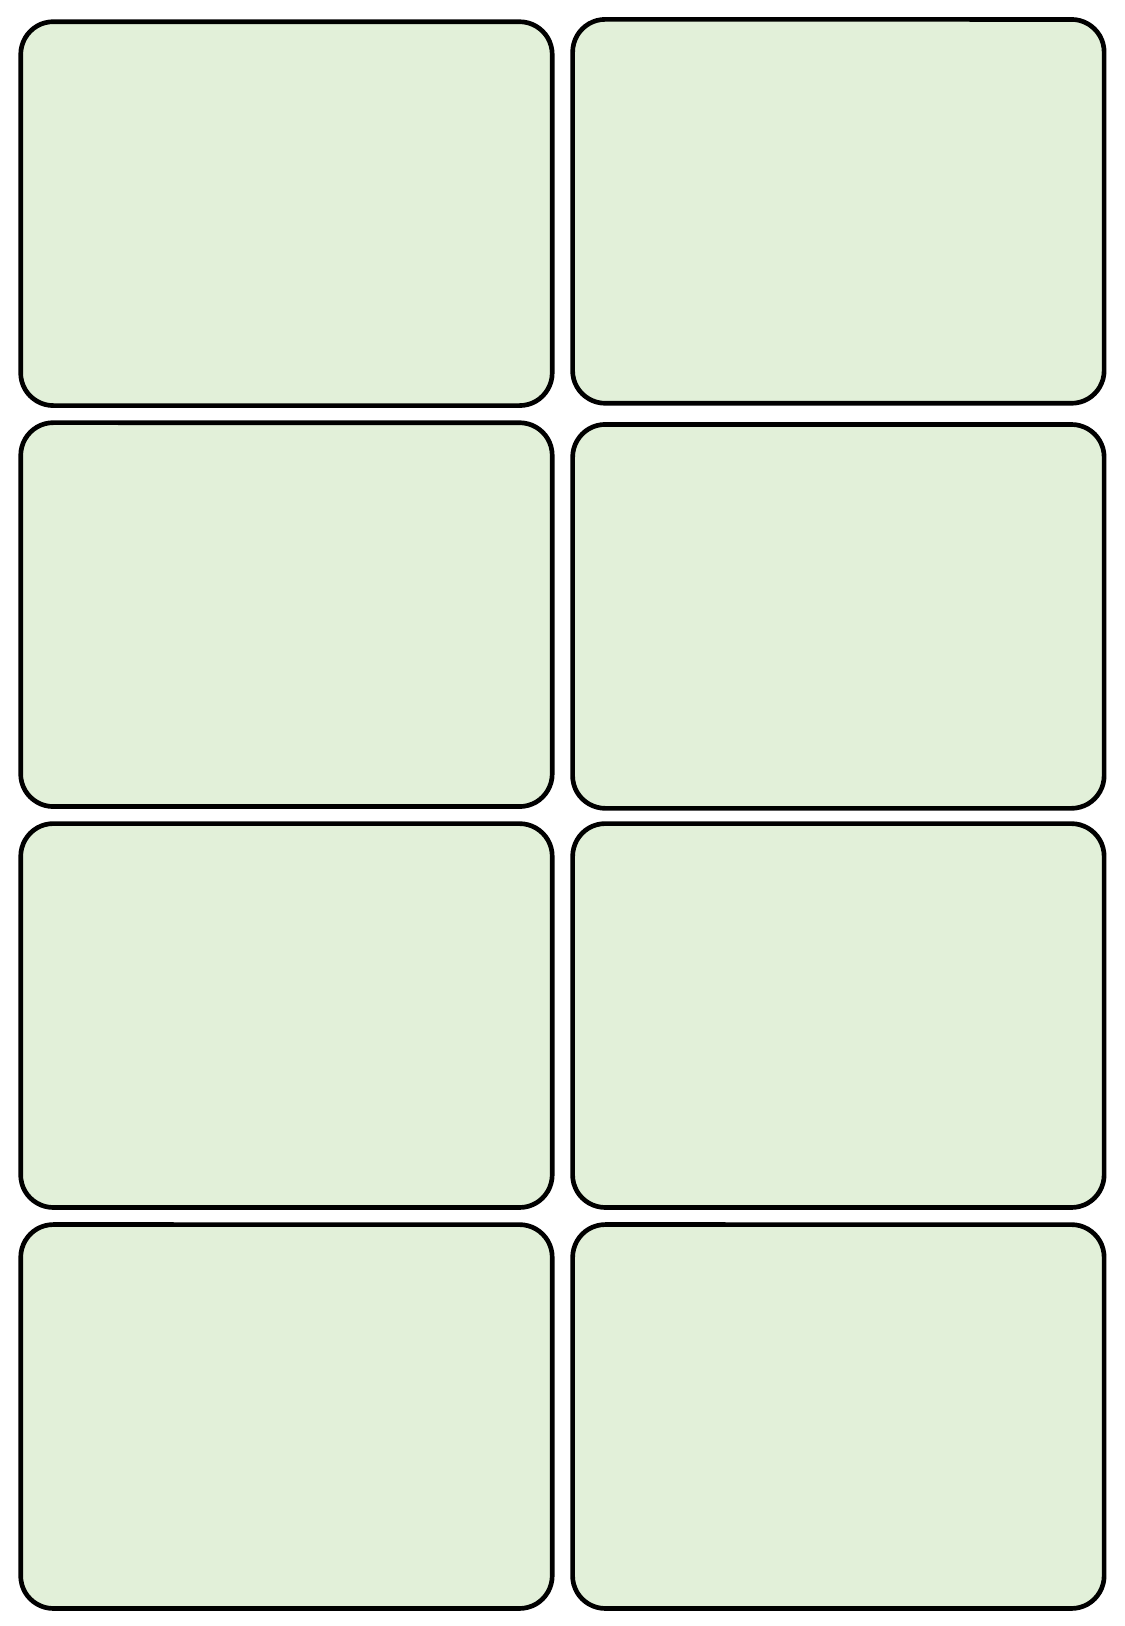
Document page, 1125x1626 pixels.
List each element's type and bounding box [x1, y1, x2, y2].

text_box [19, 20, 554, 407]
text_box [571, 822, 1106, 1209]
text_box [19, 421, 554, 808]
text_box [19, 1223, 554, 1610]
text_box [571, 1223, 1106, 1610]
text_box [19, 822, 554, 1209]
text_box [571, 423, 1106, 810]
text_box [571, 18, 1106, 405]
